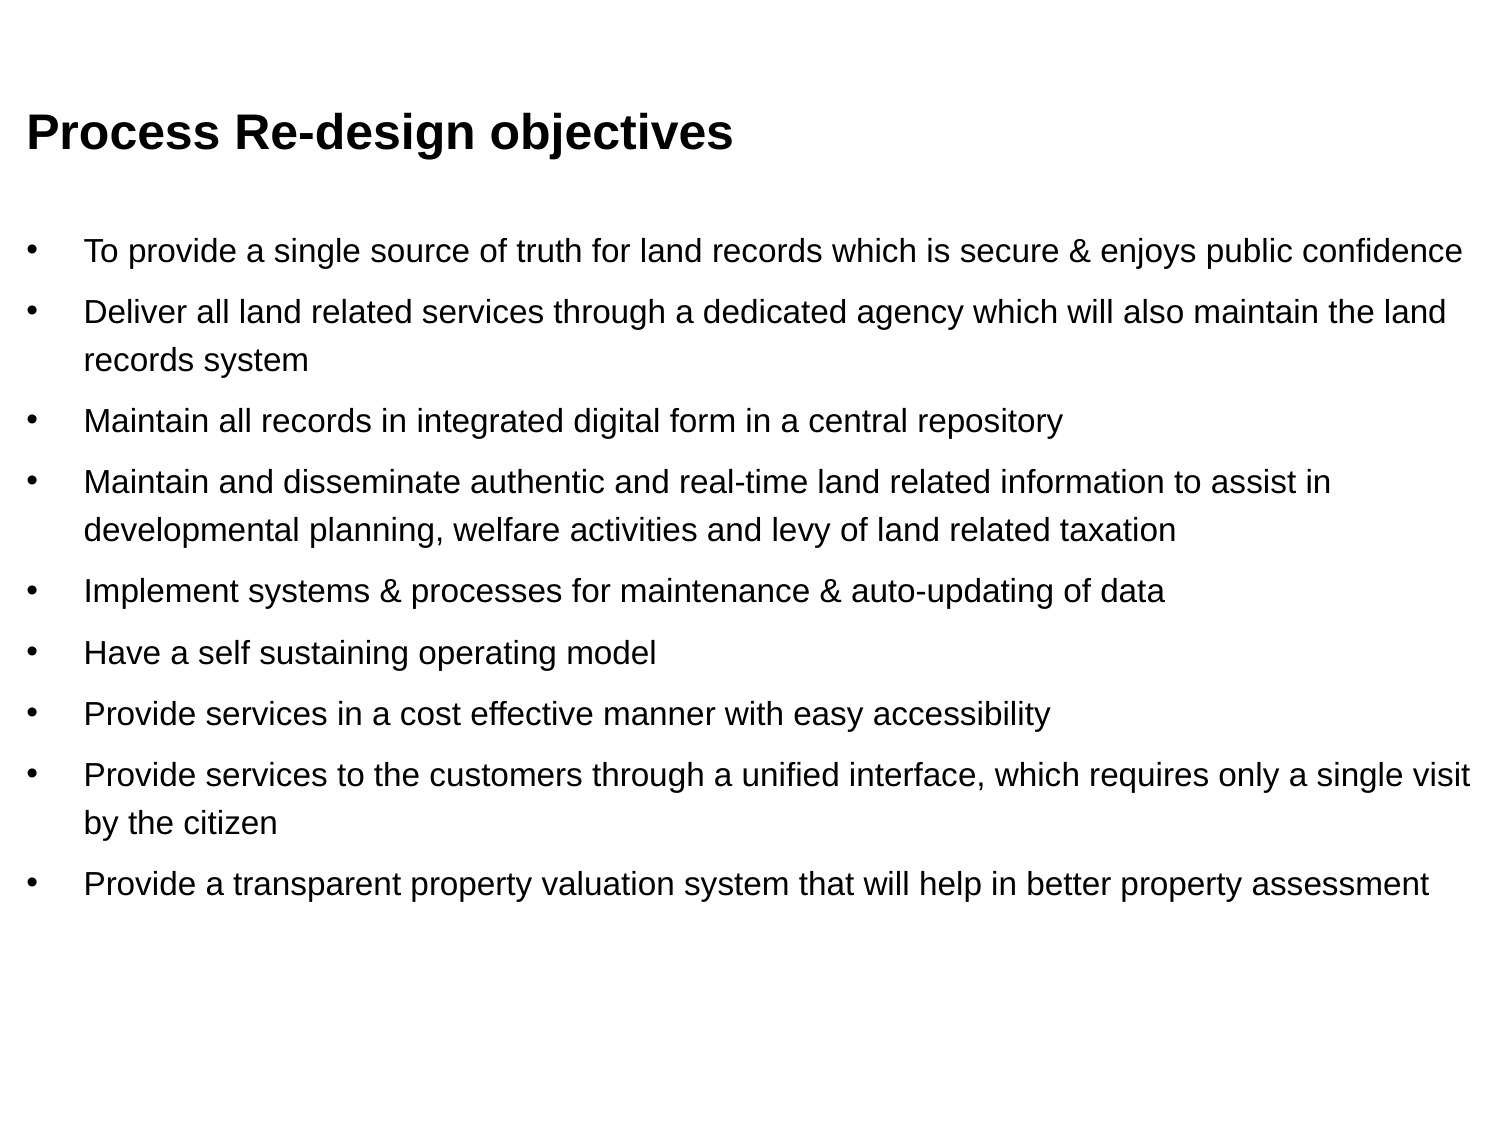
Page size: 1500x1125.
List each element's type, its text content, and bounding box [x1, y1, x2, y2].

list To provide a single source of truth for land records which is secure & enjoys public confidence Deliver all land related services through a dedicated agency which will also maintain the land records system Maintain all records in integrated digital form in a central repository Maintain and disseminate authentic and real-time land related information to assist in developmental planning, welfare activities and levy of land related taxation Implement systems & processes for maintenance & auto-updating of data Have a self sustaining operating model Provide services in a cost effective manner with easy accessibility Provide services to the customers through a unified interface, which requires only a single visit by the citizen Provide a transparent property valuation system that will help in better property assessment [26, 220, 1474, 962]
title Process Re-design objectives [26, 99, 1472, 220]
